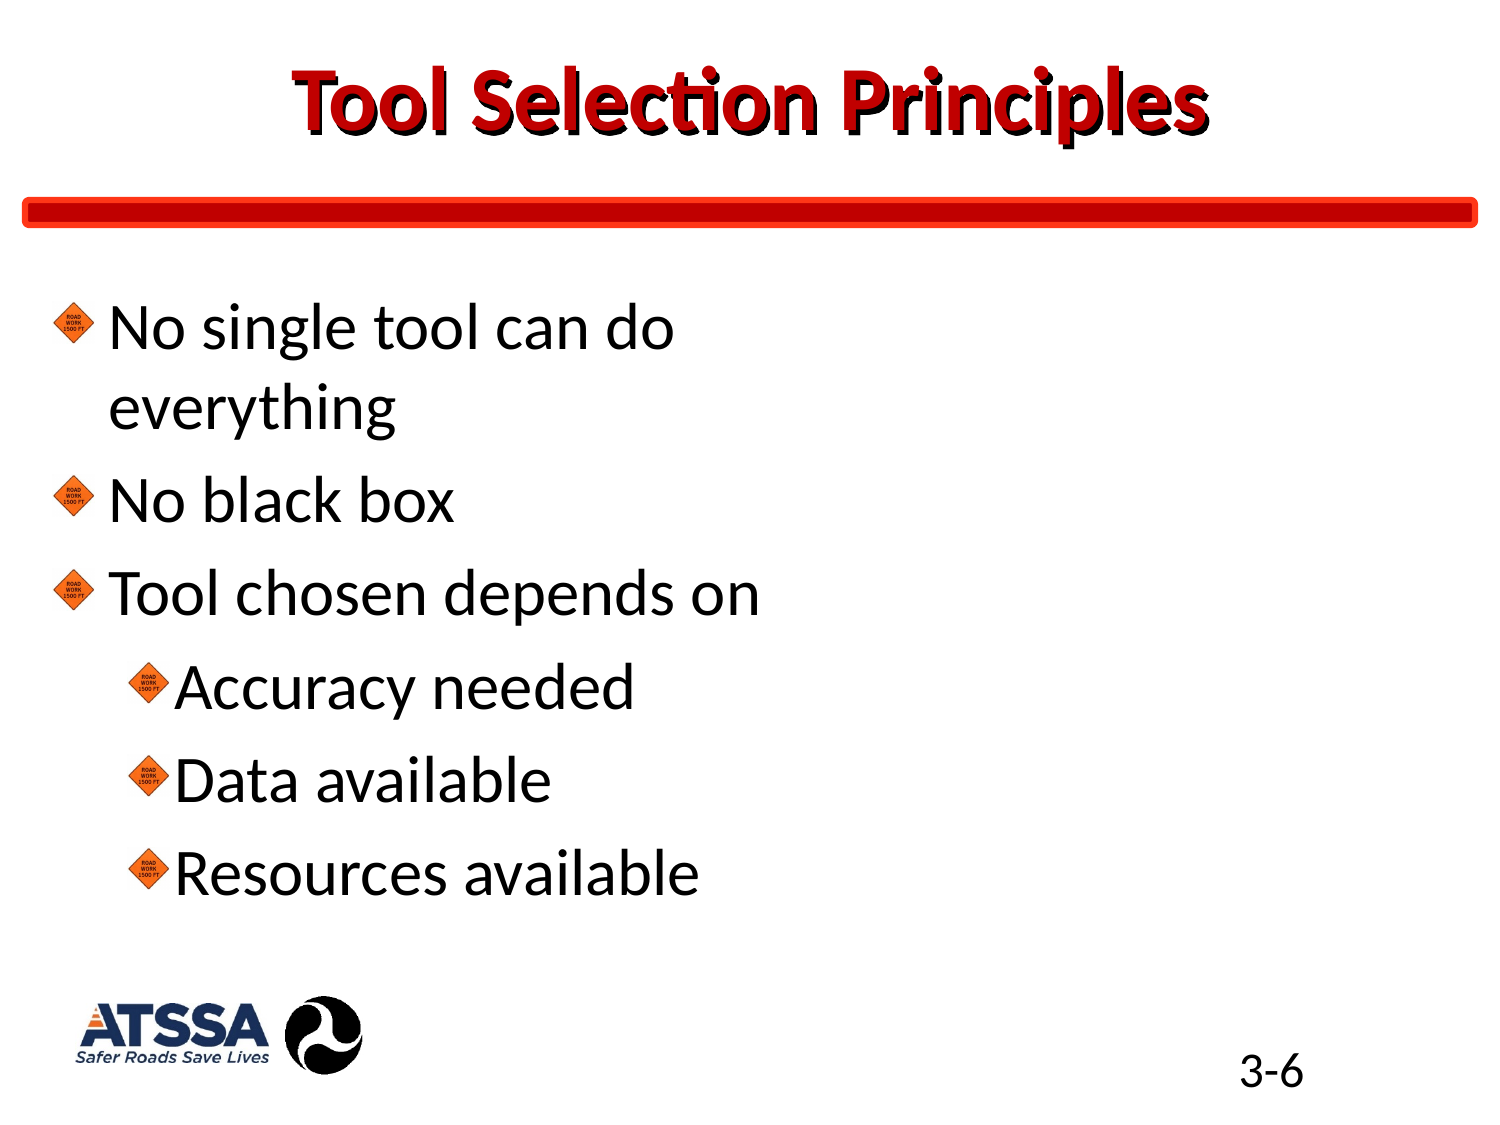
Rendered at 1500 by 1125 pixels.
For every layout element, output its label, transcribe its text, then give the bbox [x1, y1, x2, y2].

picture [127, 661, 170, 704]
picture [127, 847, 170, 890]
picture [52, 301, 95, 344]
picture [127, 754, 170, 797]
picture [75, 1013, 269, 1063]
picture [276, 1013, 370, 1077]
picture [52, 568, 95, 611]
picture [52, 474, 95, 517]
title Tool Selection Principles [0, 0, 1500, 188]
list No single tool can do everything No black box Tool chosen depends on Accuracy needed Data available Resources available [37, 274, 951, 1013]
